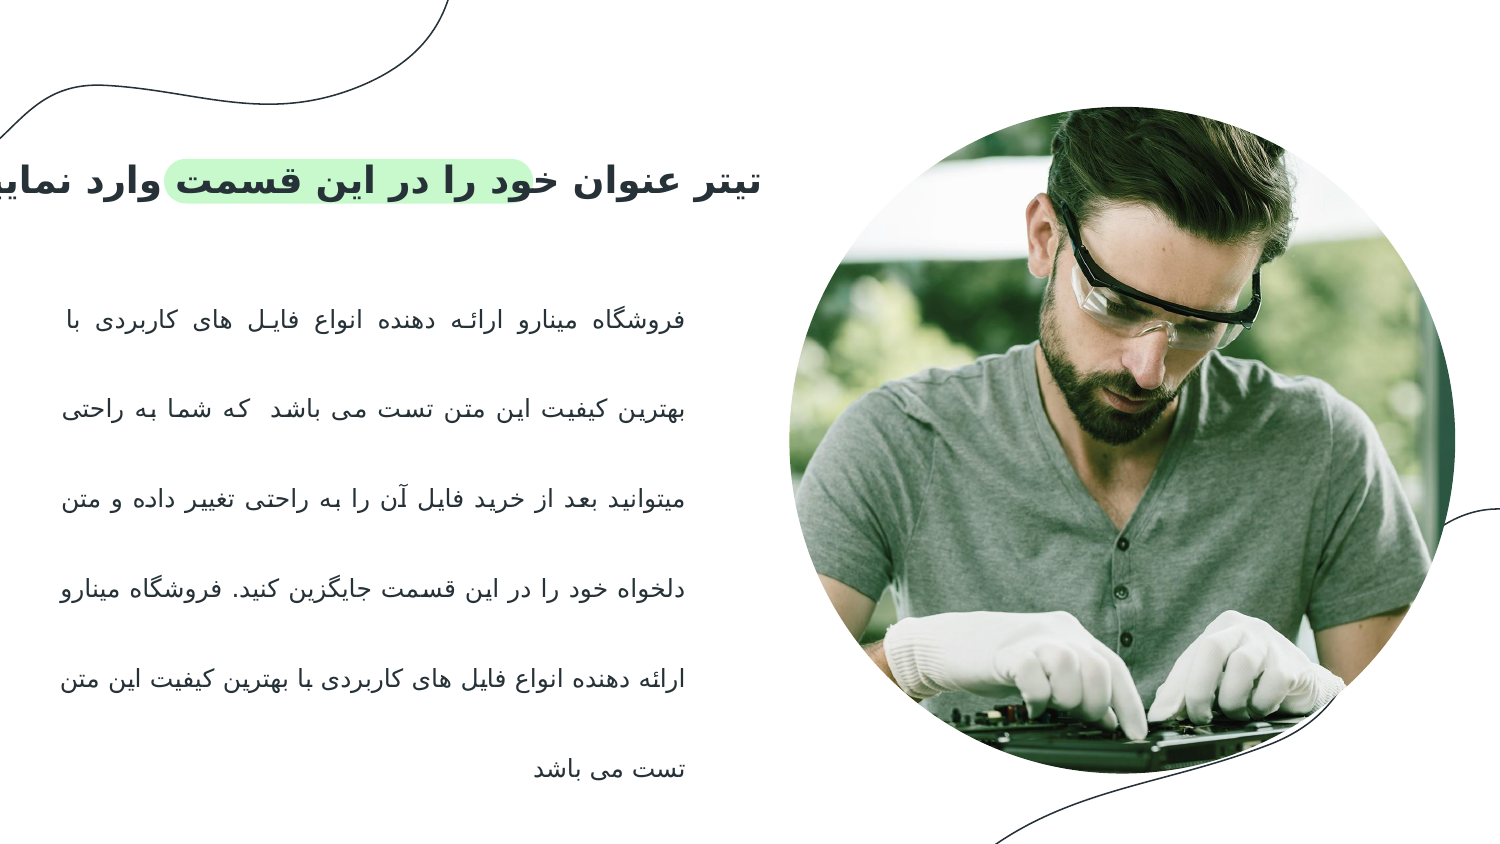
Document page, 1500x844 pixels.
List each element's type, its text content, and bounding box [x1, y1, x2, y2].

picture [789, 106, 1456, 774]
text_box تیتر عنوان خود را در این قسمت وارد نمایید [0, 126, 778, 209]
text_box فروشگاه مینارو ارائه دهنده انواع فایل های کاربردی با بهترین کیفیت این متن تست می باشد که شما به راحتی میتوانید بعد از خرید فایل آن را به راحتی تغییر داده و متن دلخواه خود را در این قسمت جایگزین کنید. فروشگاه مینارو ارائه دهنده انواع فایل های کاربردی با بهترین کیفیت این متن تست می باشد [44, 235, 701, 790]
